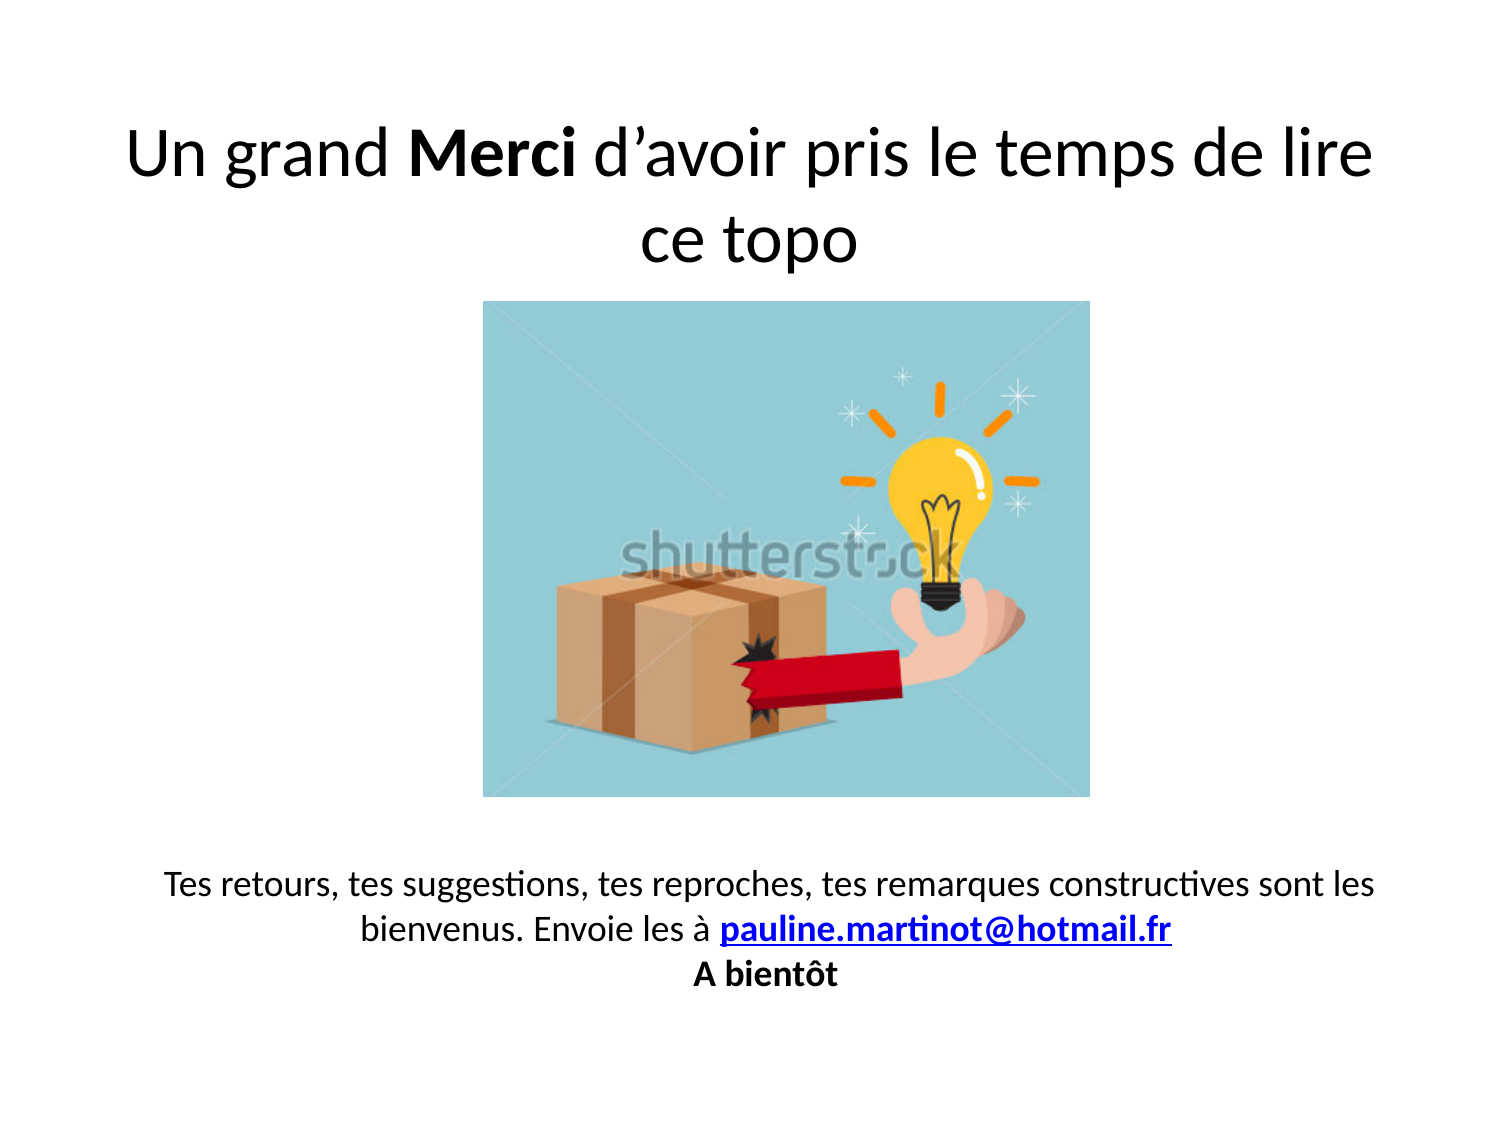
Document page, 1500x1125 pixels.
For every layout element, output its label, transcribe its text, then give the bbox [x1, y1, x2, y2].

text_box Tes retours, tes suggestions, tes reproches, tes remarques constructives sont les bienvenus. Envoie les à pauline.martinot@hotmail.fr A bientôt [75, 851, 1466, 1002]
title Un grand Merci d’avoir pris le temps de lire ce topo [75, 97, 1425, 285]
picture [483, 300, 1090, 797]
